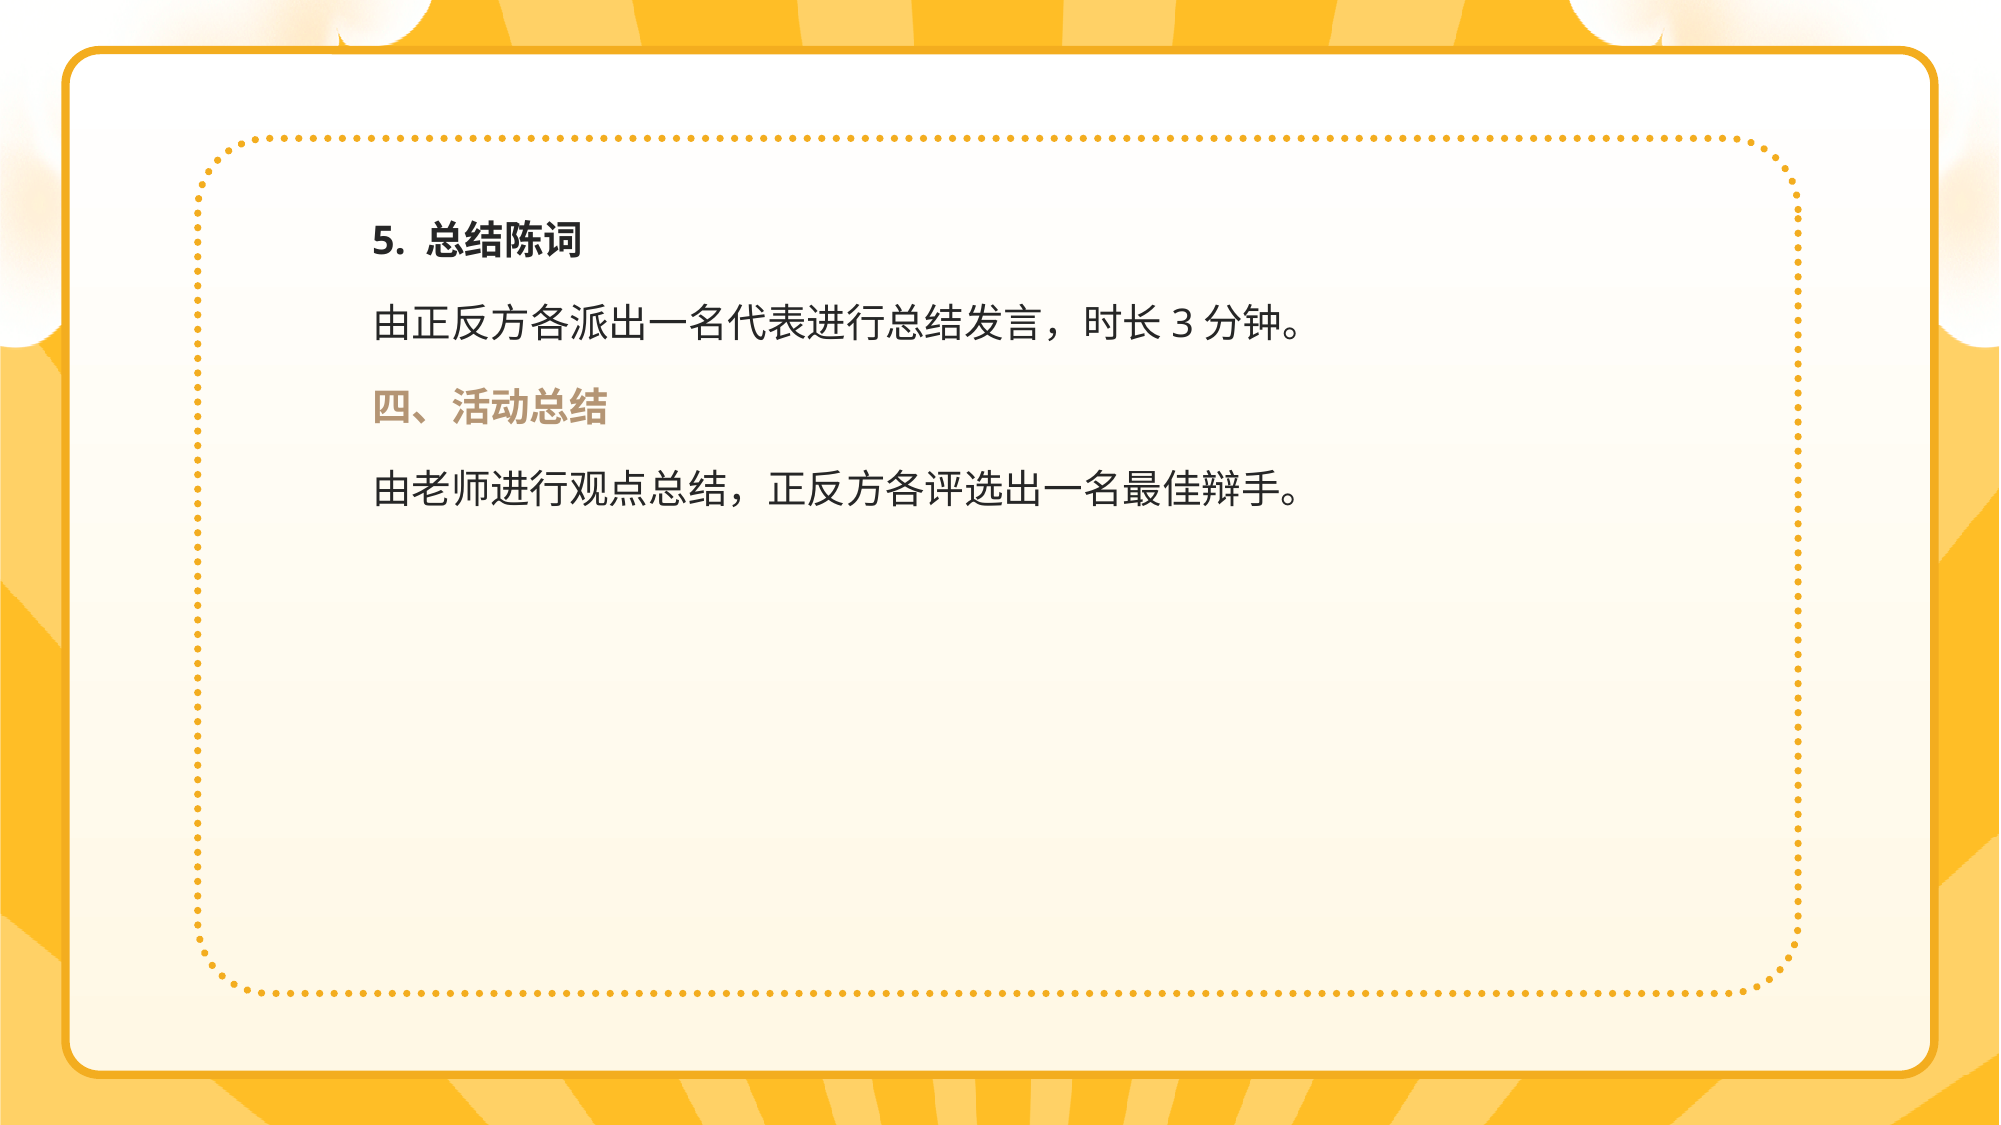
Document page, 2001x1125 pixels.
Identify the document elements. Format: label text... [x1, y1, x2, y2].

text_box 5. 总结陈词 由正反方各派出一名代表进行总结发言，时长3分钟。 四、活动总结 由老师进行观点总结，正反方各评选出一名最佳辩手。 [282, 172, 1711, 520]
text_box [196, 137, 1800, 995]
picture [0, 0, 2000, 1125]
